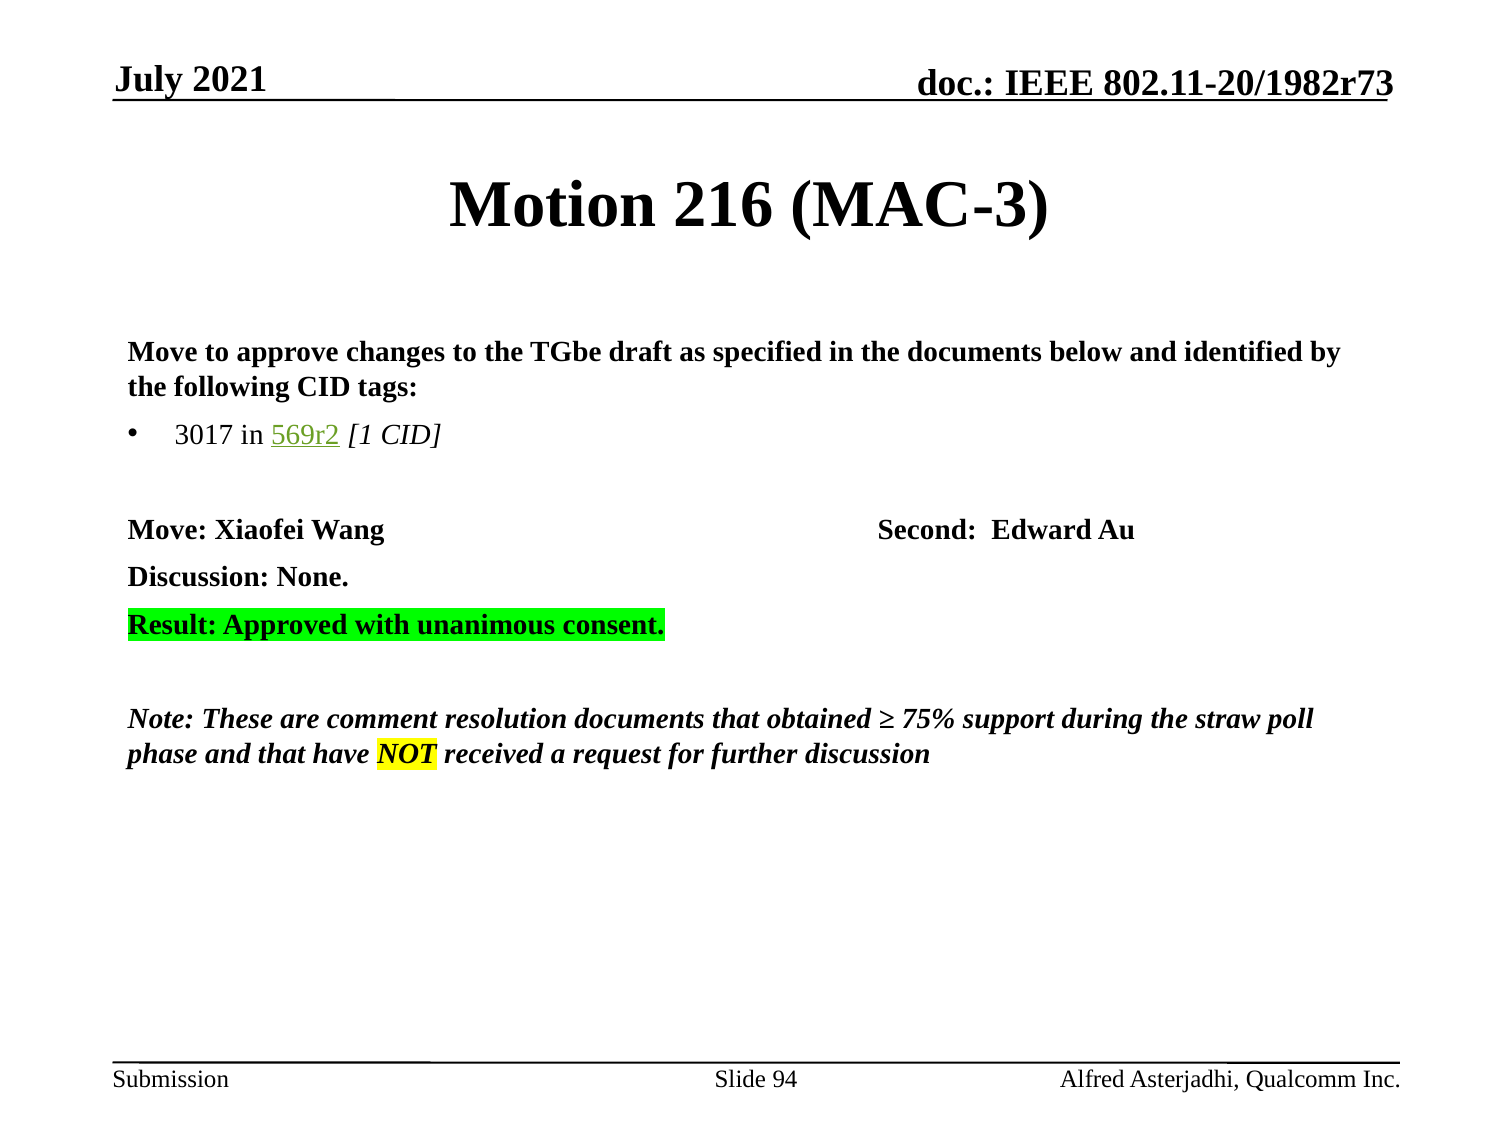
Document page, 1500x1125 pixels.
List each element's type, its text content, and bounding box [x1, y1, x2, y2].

title Motion 216 (MAC-3) [112, 112, 1388, 288]
slide_number Slide 94 [712, 1061, 800, 1123]
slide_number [114, 54, 423, 100]
list Move to approve changes to the TGbe draft as specified in the documents below and identified by the following CID tags: 3017 in 569r2 [1 CID] Move: Xiaofei Wang Second: Edward Au Discussion: None. Result: Approved with unanimous consent. Note: These are comment resolution documents that obtained ≥ 75% support during the straw poll phase and that have NOT received a request for further discussion [112, 324, 1388, 1063]
footer Alfred Asterjadhi, Qualcomm Inc. [878, 1061, 1402, 1093]
